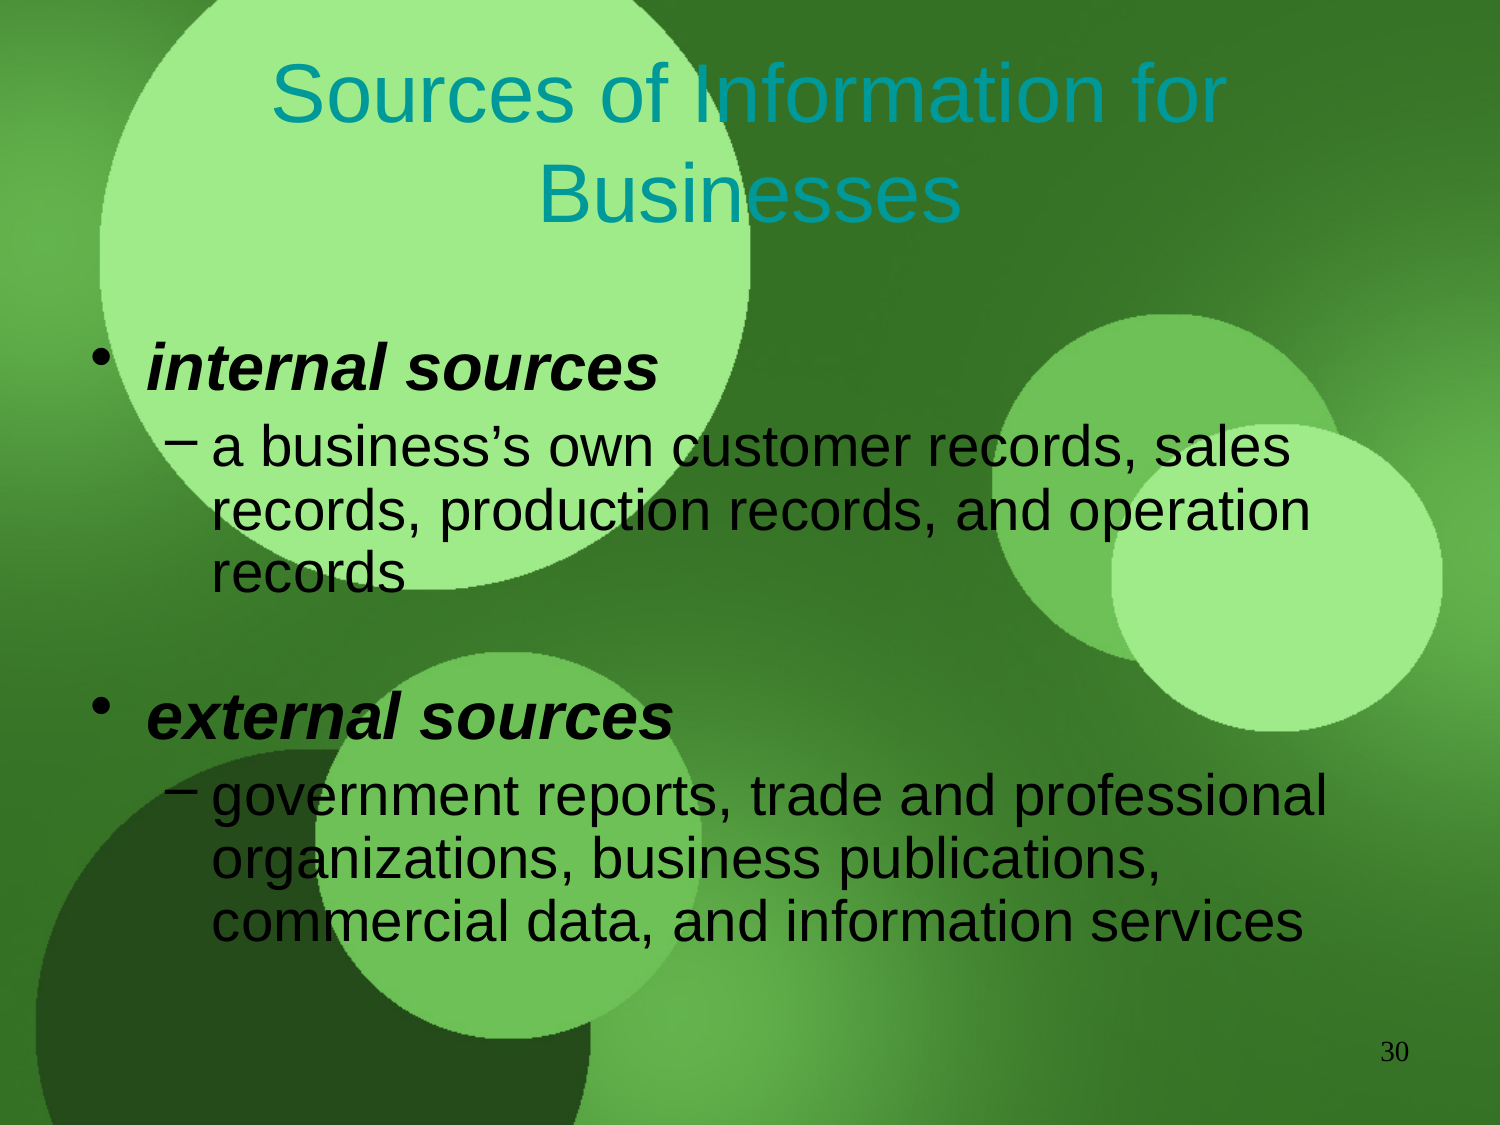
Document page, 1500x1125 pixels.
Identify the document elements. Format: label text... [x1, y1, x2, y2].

picture [0, 0, 1500, 1125]
title Sources of Information for Businesses [74, 44, 1426, 233]
list internal sources a business’s own customer records, sales records, production records, and operation records external sources government reports, trade and professional organizations, business publications, commercial data, and information services [74, 325, 1426, 1006]
slide_number 30 [1074, 1024, 1426, 1103]
